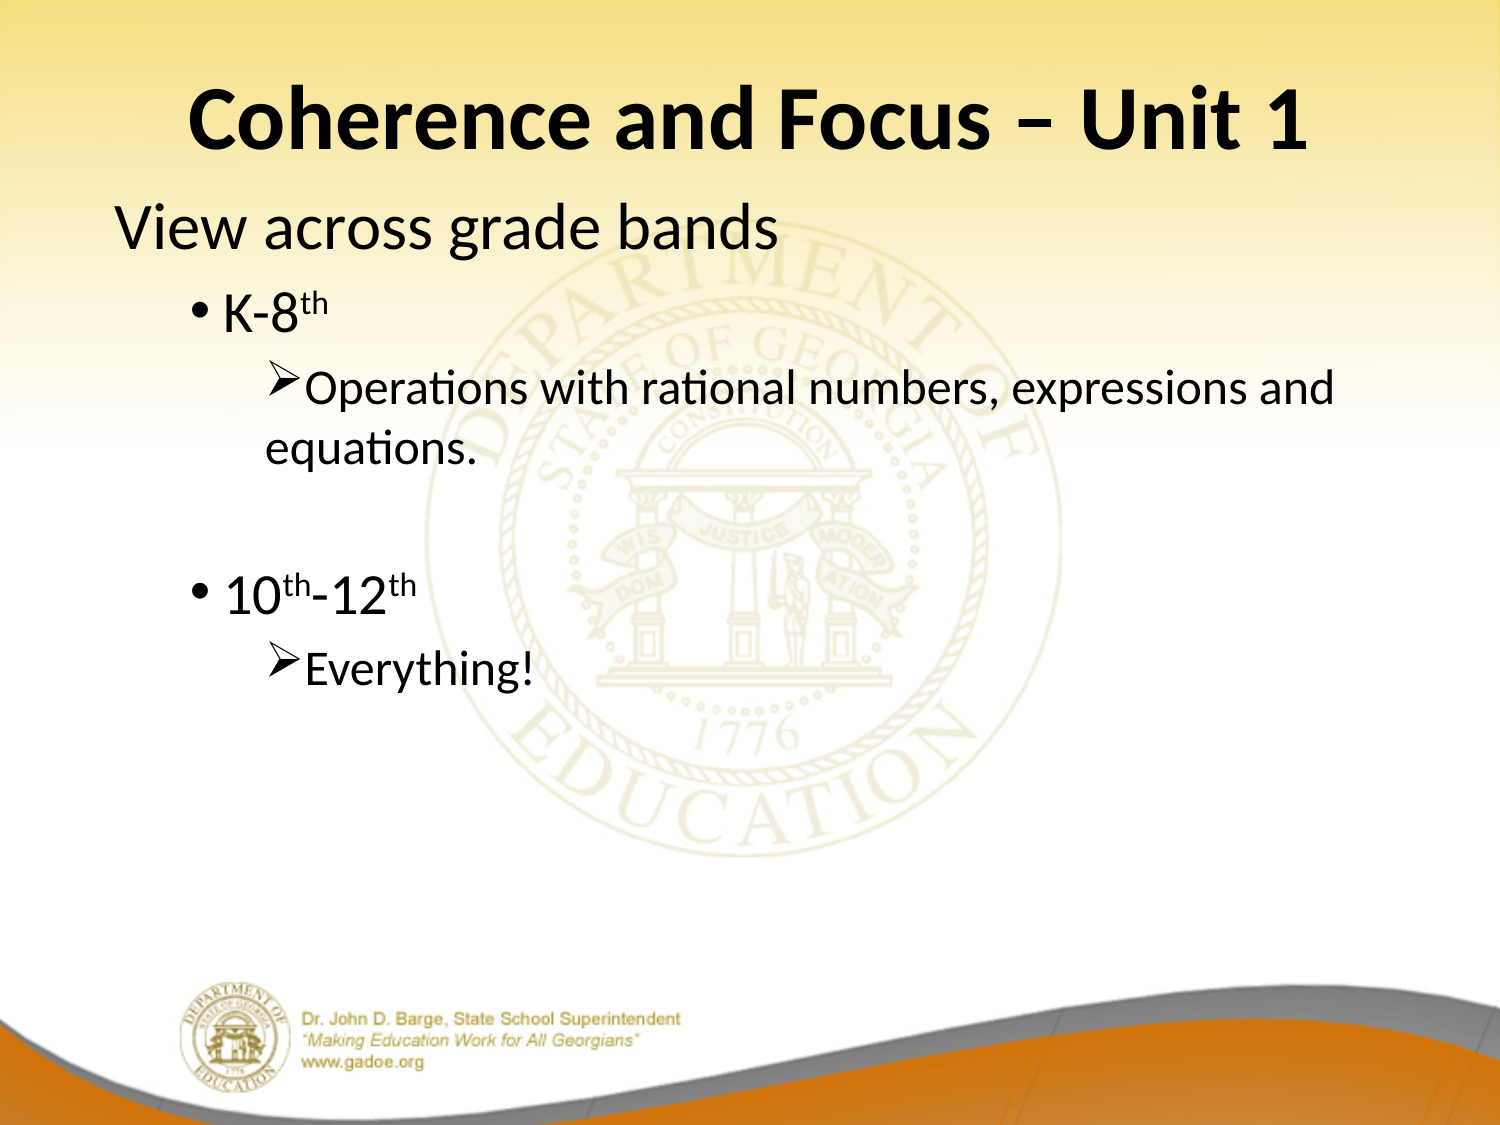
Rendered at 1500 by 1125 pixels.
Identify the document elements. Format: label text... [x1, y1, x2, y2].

picture [0, 0, 1500, 1125]
subtitle View across grade bands K-8th Operations with rational numbers, expressions and equations. 10th-12th Everything! [99, 174, 1438, 938]
title Coherence and Focus – Unit 1 [112, 49, 1388, 174]
